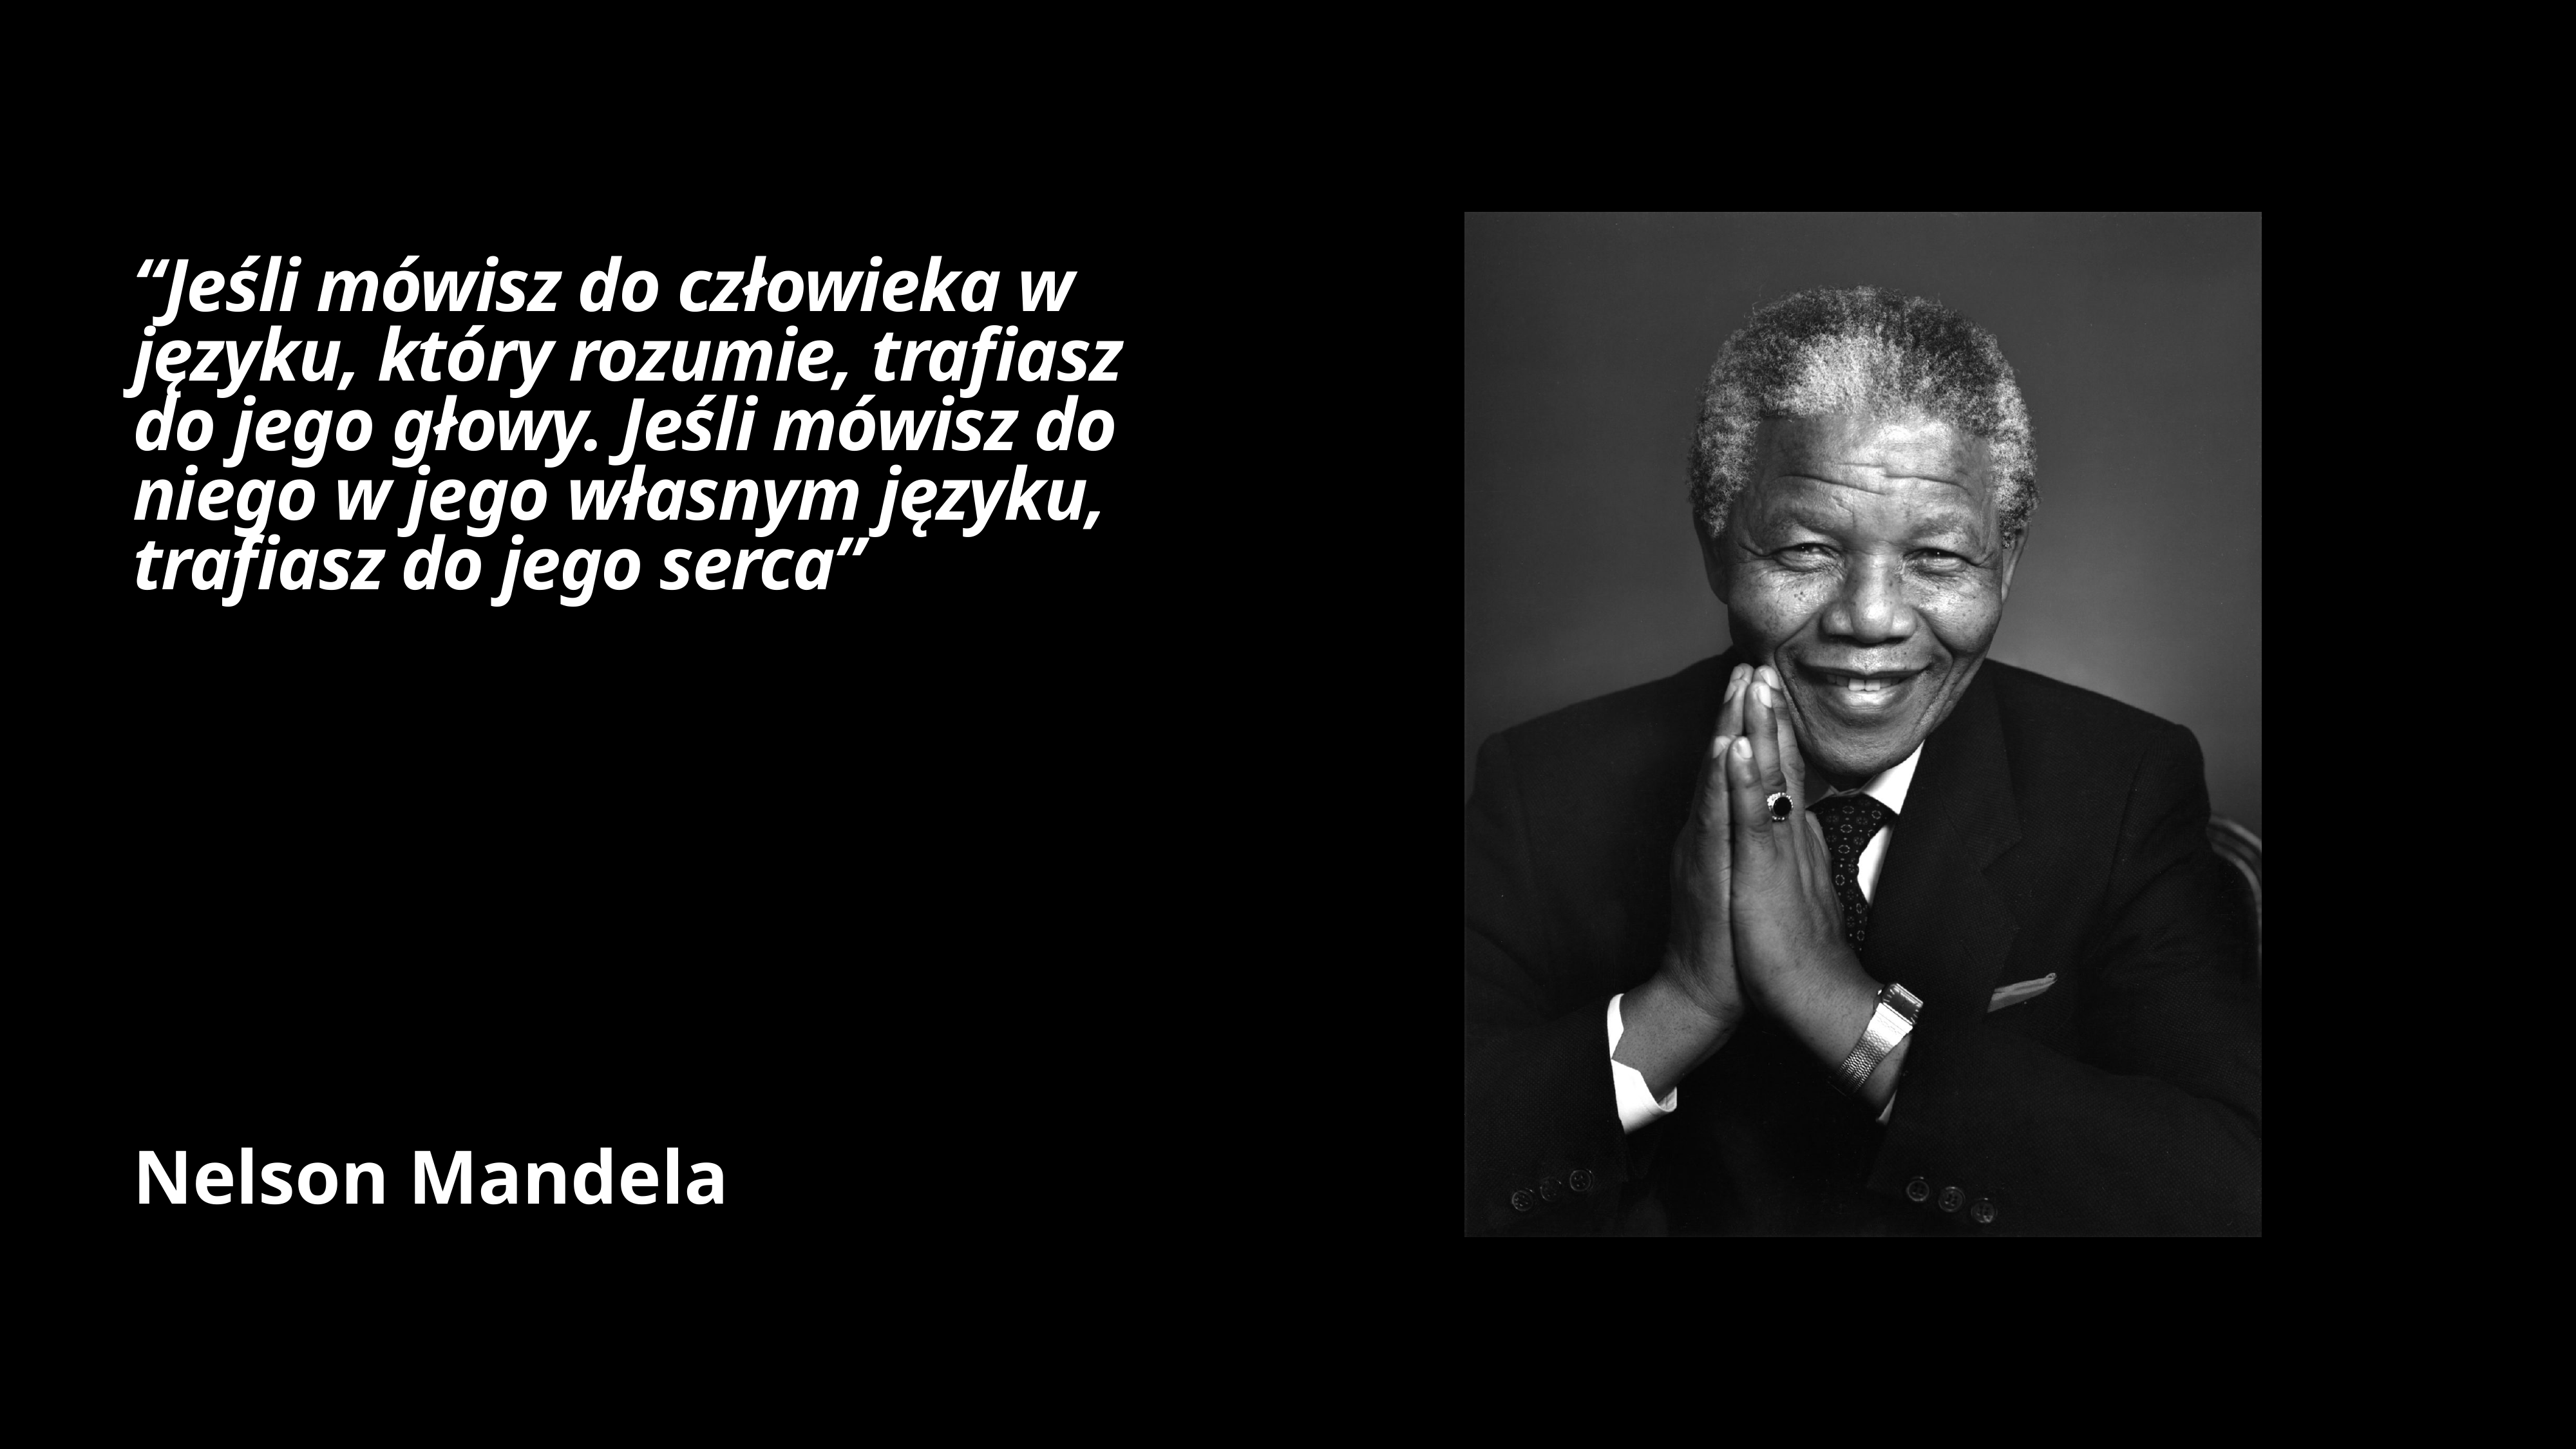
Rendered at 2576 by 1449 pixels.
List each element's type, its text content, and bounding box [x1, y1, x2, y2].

title “Jeśli mówisz do człowieka w języku, który rozumie, trafiasz do jego głowy. Jeśli mówisz do niego w jego własnym języku, trafiasz do jego serca” [127, 217, 1161, 610]
picture [1464, 212, 2262, 1237]
list Nelson Mandela [127, 1124, 1161, 1315]
